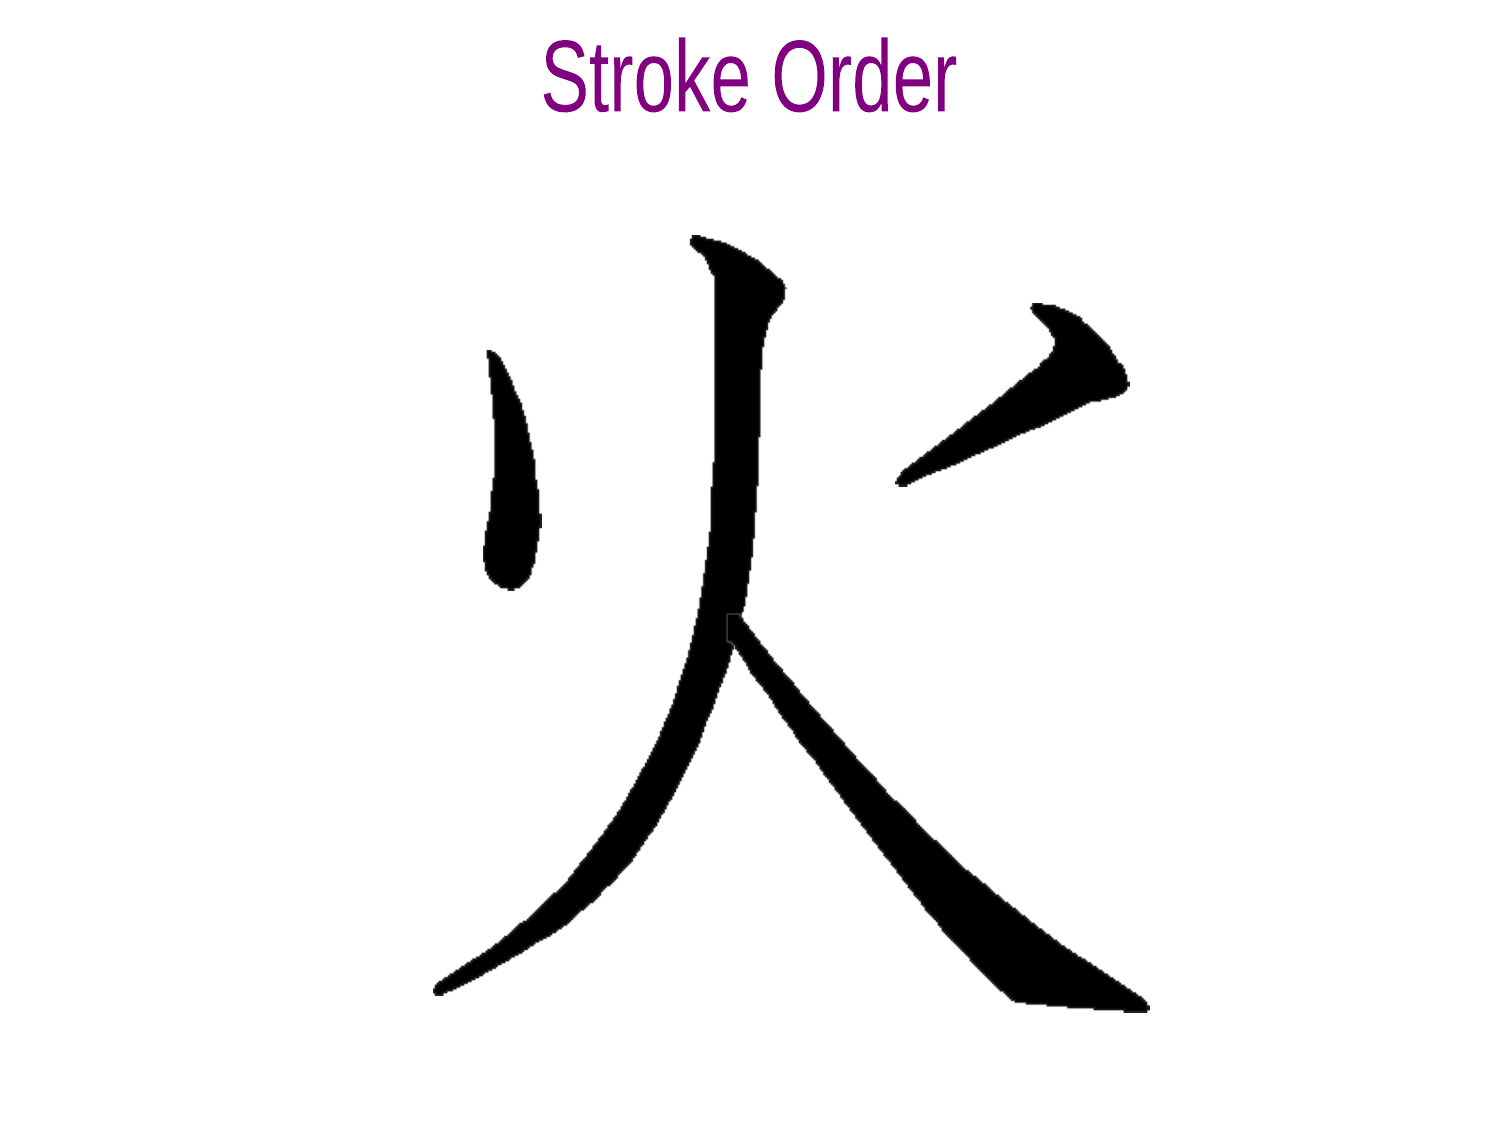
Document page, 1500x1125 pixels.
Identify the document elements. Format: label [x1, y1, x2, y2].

picture [895, 302, 1131, 488]
picture [432, 235, 1151, 1013]
